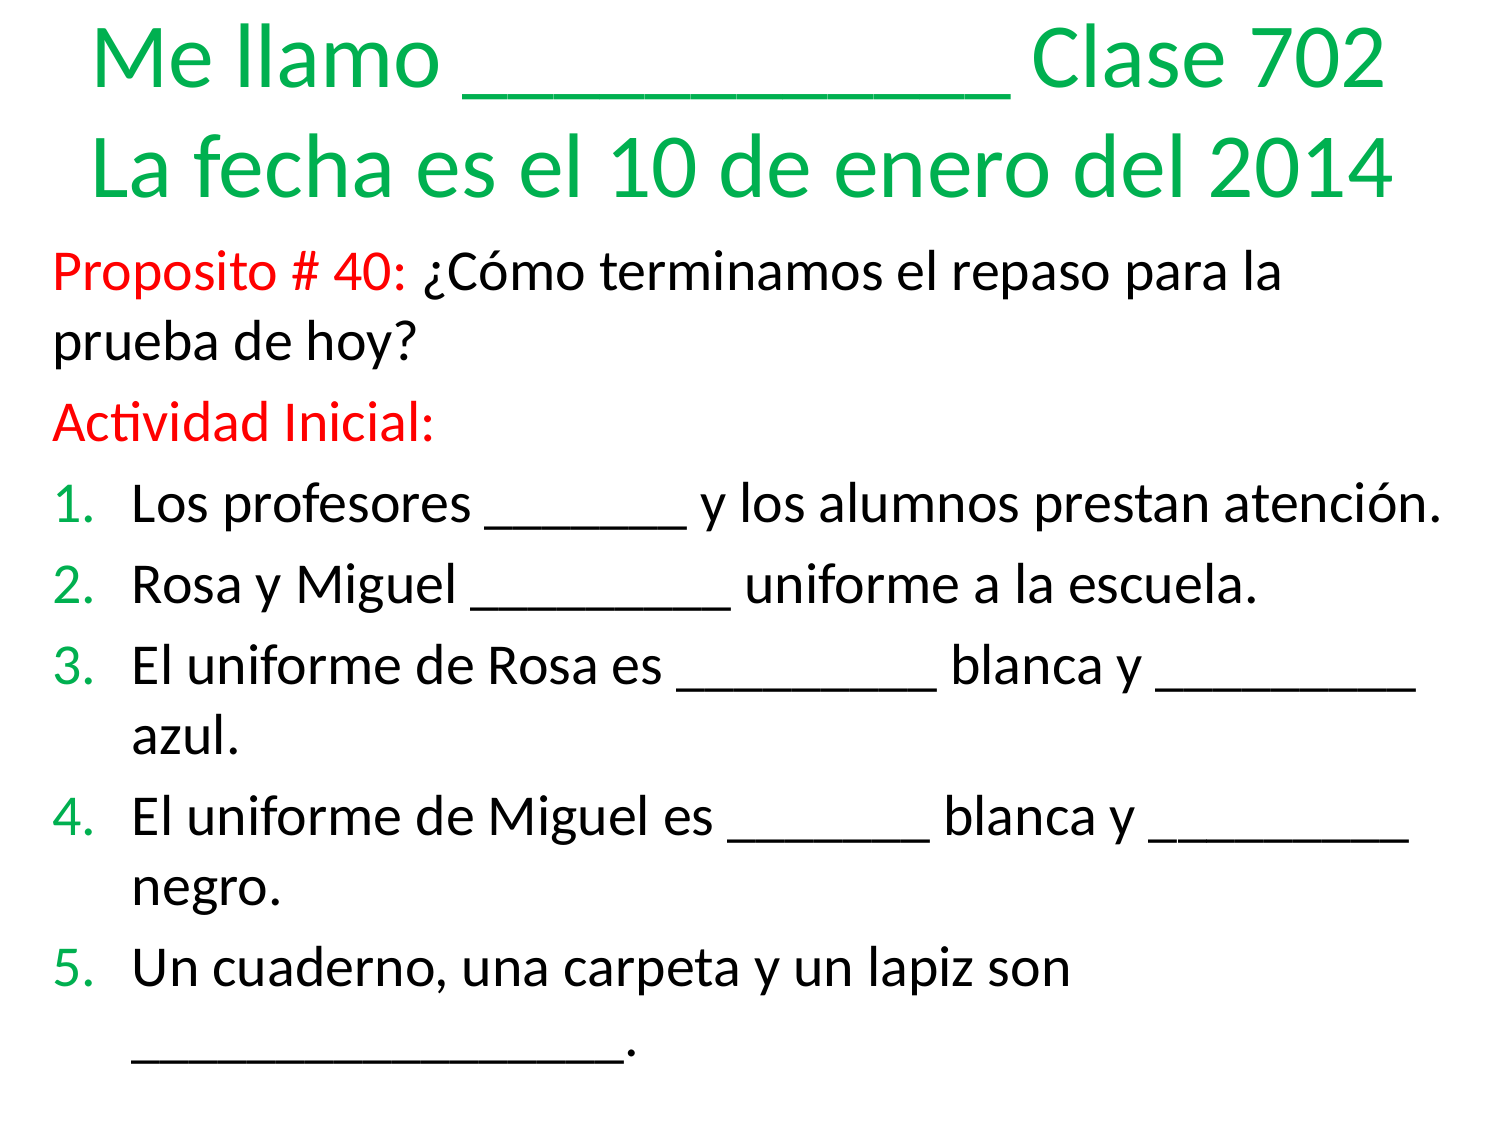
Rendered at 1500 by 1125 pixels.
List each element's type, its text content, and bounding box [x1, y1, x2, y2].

title Me llamo ____________ Clase 702 La fecha es el 10 de enero del 2014 [75, 12, 1425, 200]
list Proposito # 40: ¿Cómo terminamos el repaso para la prueba de hoy? Actividad Inicial: Los profesores _______ y los alumnos prestan atención. Rosa y Miguel _________ uniforme a la escuela. El uniforme de Rosa es _________ blanca y _________ azul. El uniforme de Miguel es _______ blanca y _________ negro. Un cuaderno, una carpeta y un lapiz son _________________. [37, 224, 1463, 1125]
